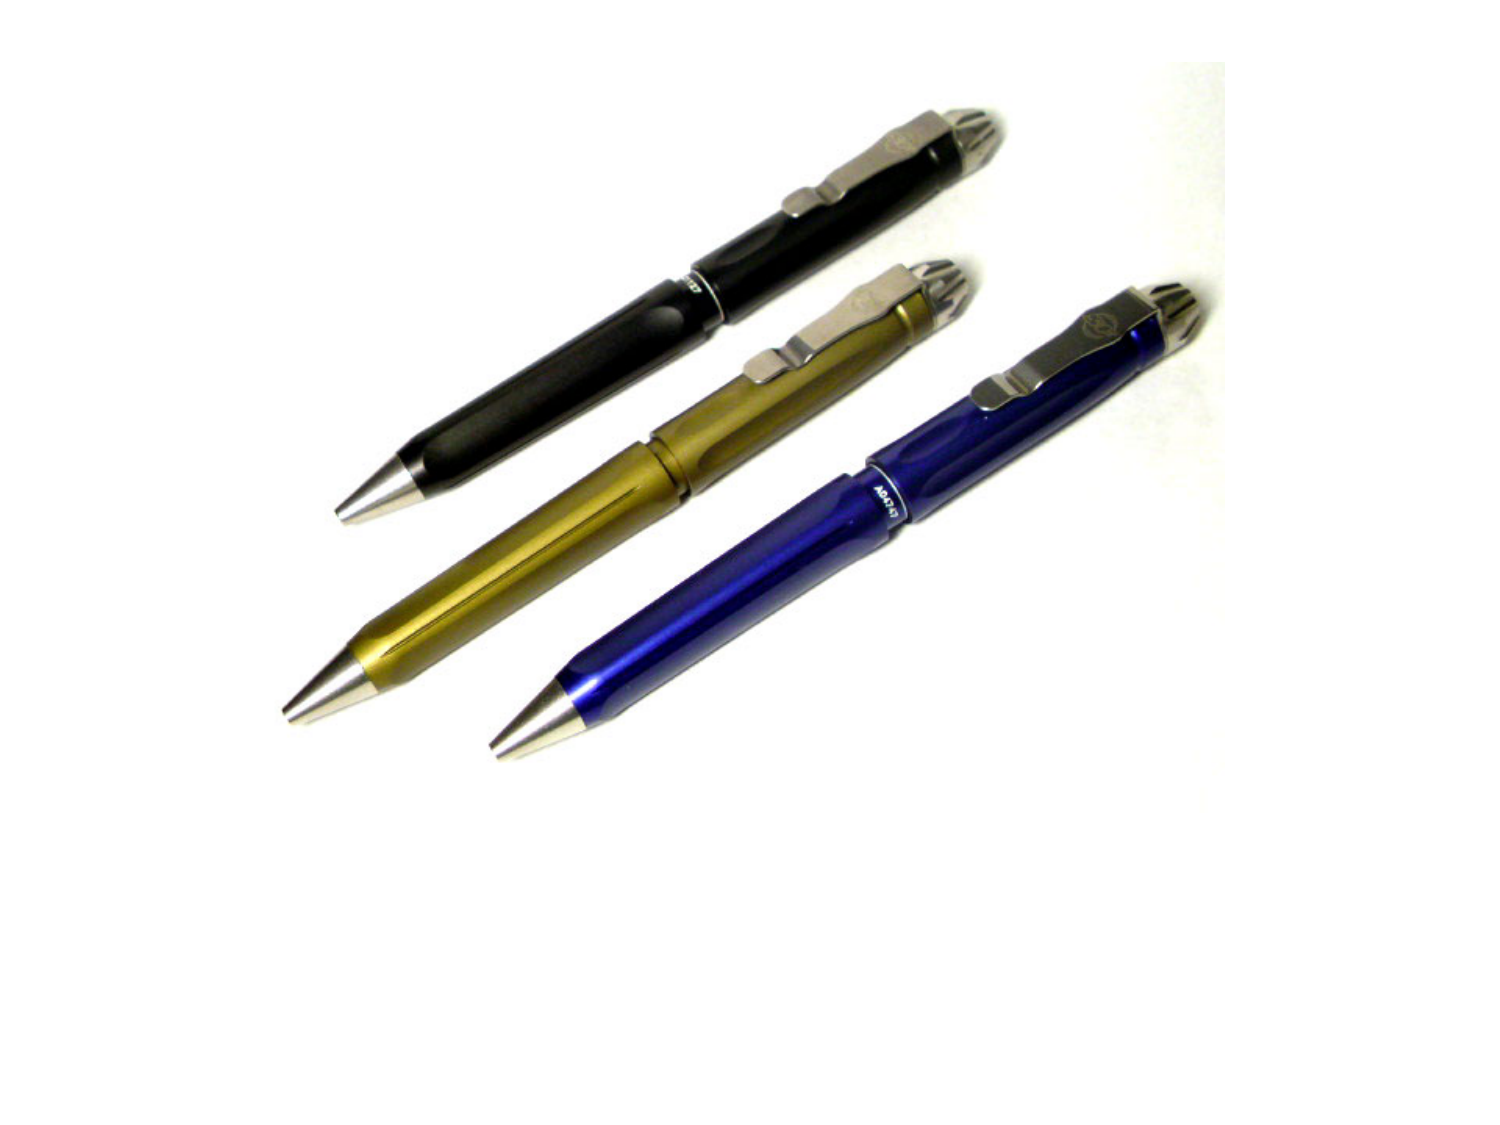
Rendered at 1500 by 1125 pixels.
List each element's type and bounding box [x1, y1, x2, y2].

picture [224, 62, 1226, 813]
